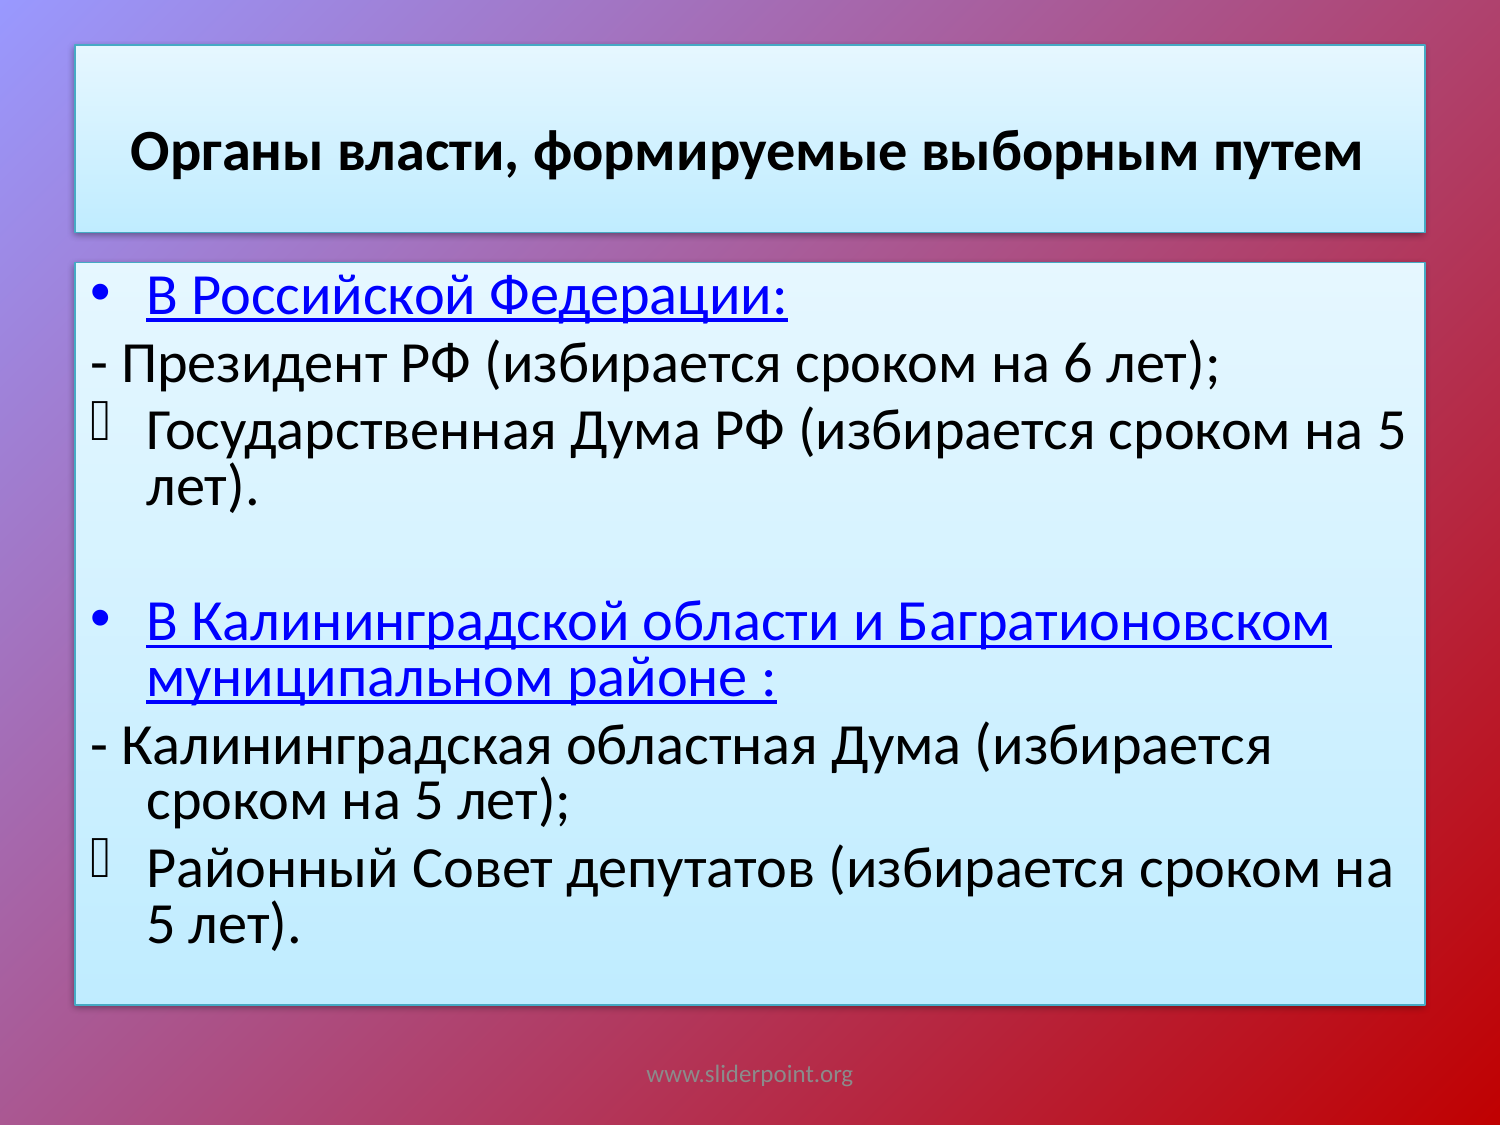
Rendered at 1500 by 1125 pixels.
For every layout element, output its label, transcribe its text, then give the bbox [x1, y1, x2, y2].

footer www.sliderpoint.org [512, 1042, 988, 1103]
list В Российской Федерации: - Президент РФ (избирается сроком на 6 лет); Государственная Дума РФ (избирается сроком на 5 лет). В Калининградской области и Багратионовском муниципальном районе : - Калининградская областная Дума (избирается сроком на 5 лет); Районный Совет депутатов (избирается сроком на 5 лет). [74, 262, 1426, 1006]
title Органы власти, формируемые выборным путем [74, 44, 1426, 233]
